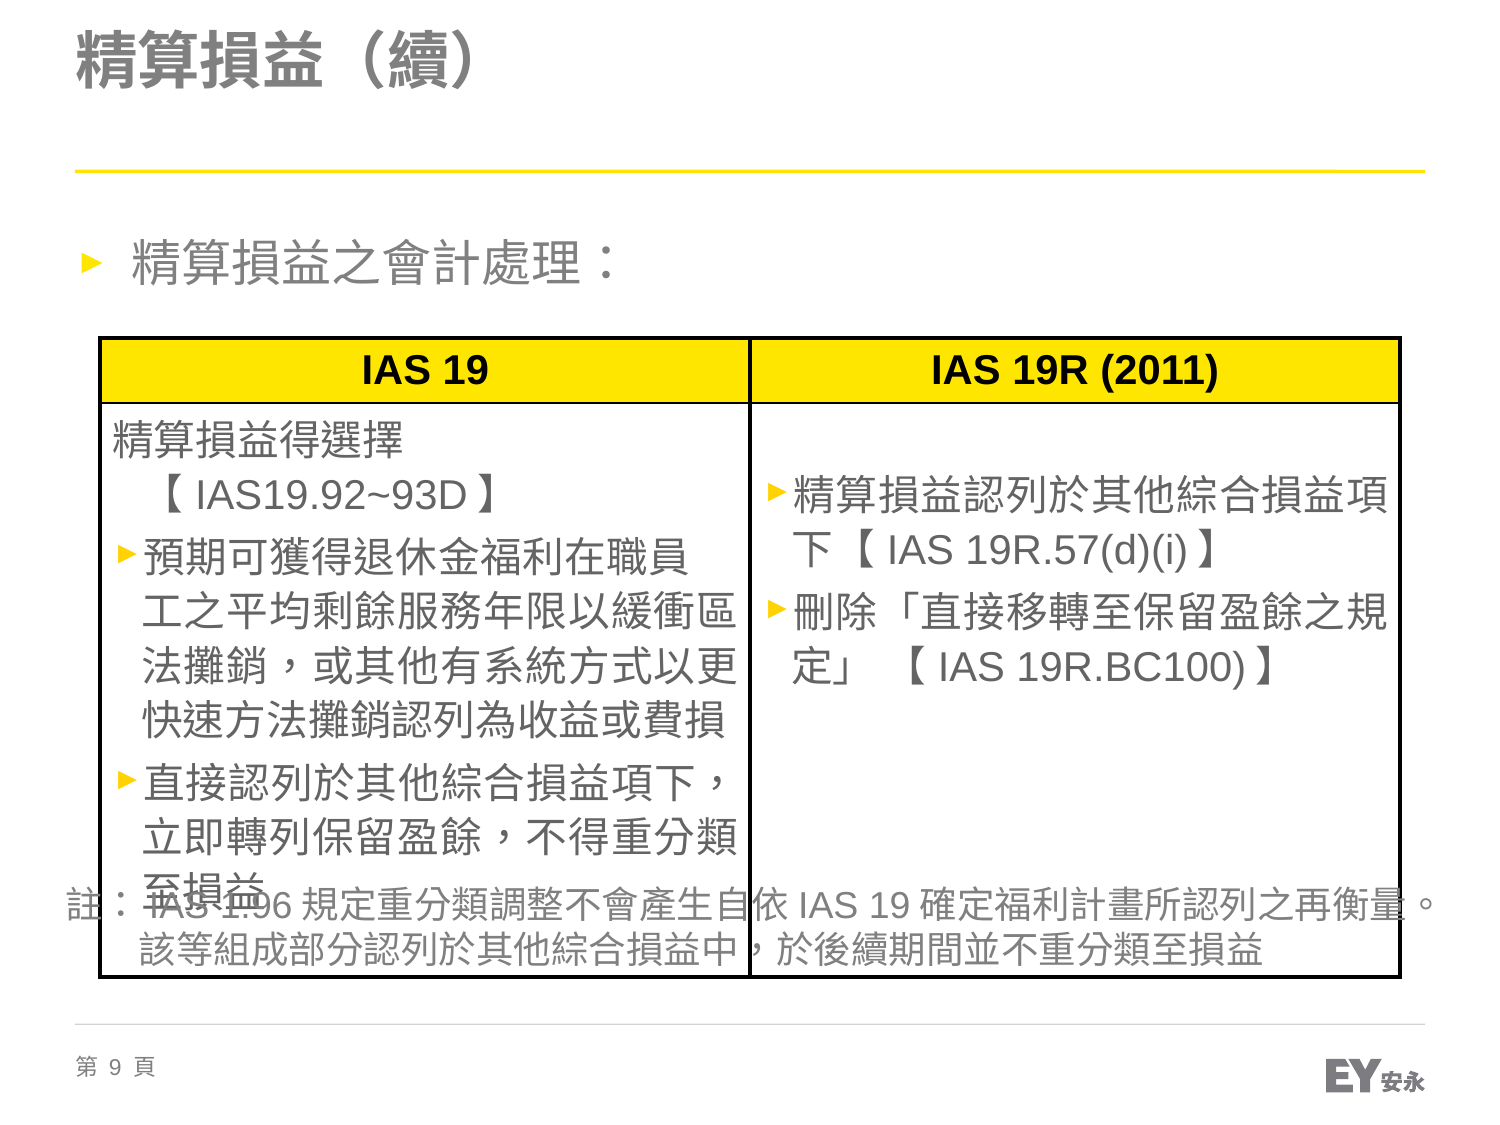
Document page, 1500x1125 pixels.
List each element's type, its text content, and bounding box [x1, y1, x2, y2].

table_header IAS 19 [102, 340, 748, 402]
list 註：IAS 1.96規定重分類調整不會產生自依IAS 19確定福利計畫所認列之再衡量。該等組成部分認列於其他綜合損益中，於後續期間並不重分類至損益 [64, 881, 1425, 986]
title 精算損益（續） [75, 33, 1425, 175]
table_cell 精算損益得選擇【IAS19.92~93D】 預期可獲得退休金福利在職員 工之平均剩餘服務年限以緩衝區法攤銷，或其他有系統方式以更快速方法攤銷認列為收益或費損 直接認列於其他綜合損益項下，立即轉列保留盈餘，不得重分類至損益 [102, 404, 748, 837]
table_cell 精算損益認列於其他綜合損益項下【IAS 19R.57(d)(i)】 刪除「直接移轉至保留盈餘之規定」 【IAS 19R.BC100)】 [752, 404, 1398, 837]
table_header IAS 19R (2011) [752, 340, 1398, 402]
text_box [62, 837, 1414, 1125]
text_box 精算損益之會計處理： [74, 231, 1426, 325]
